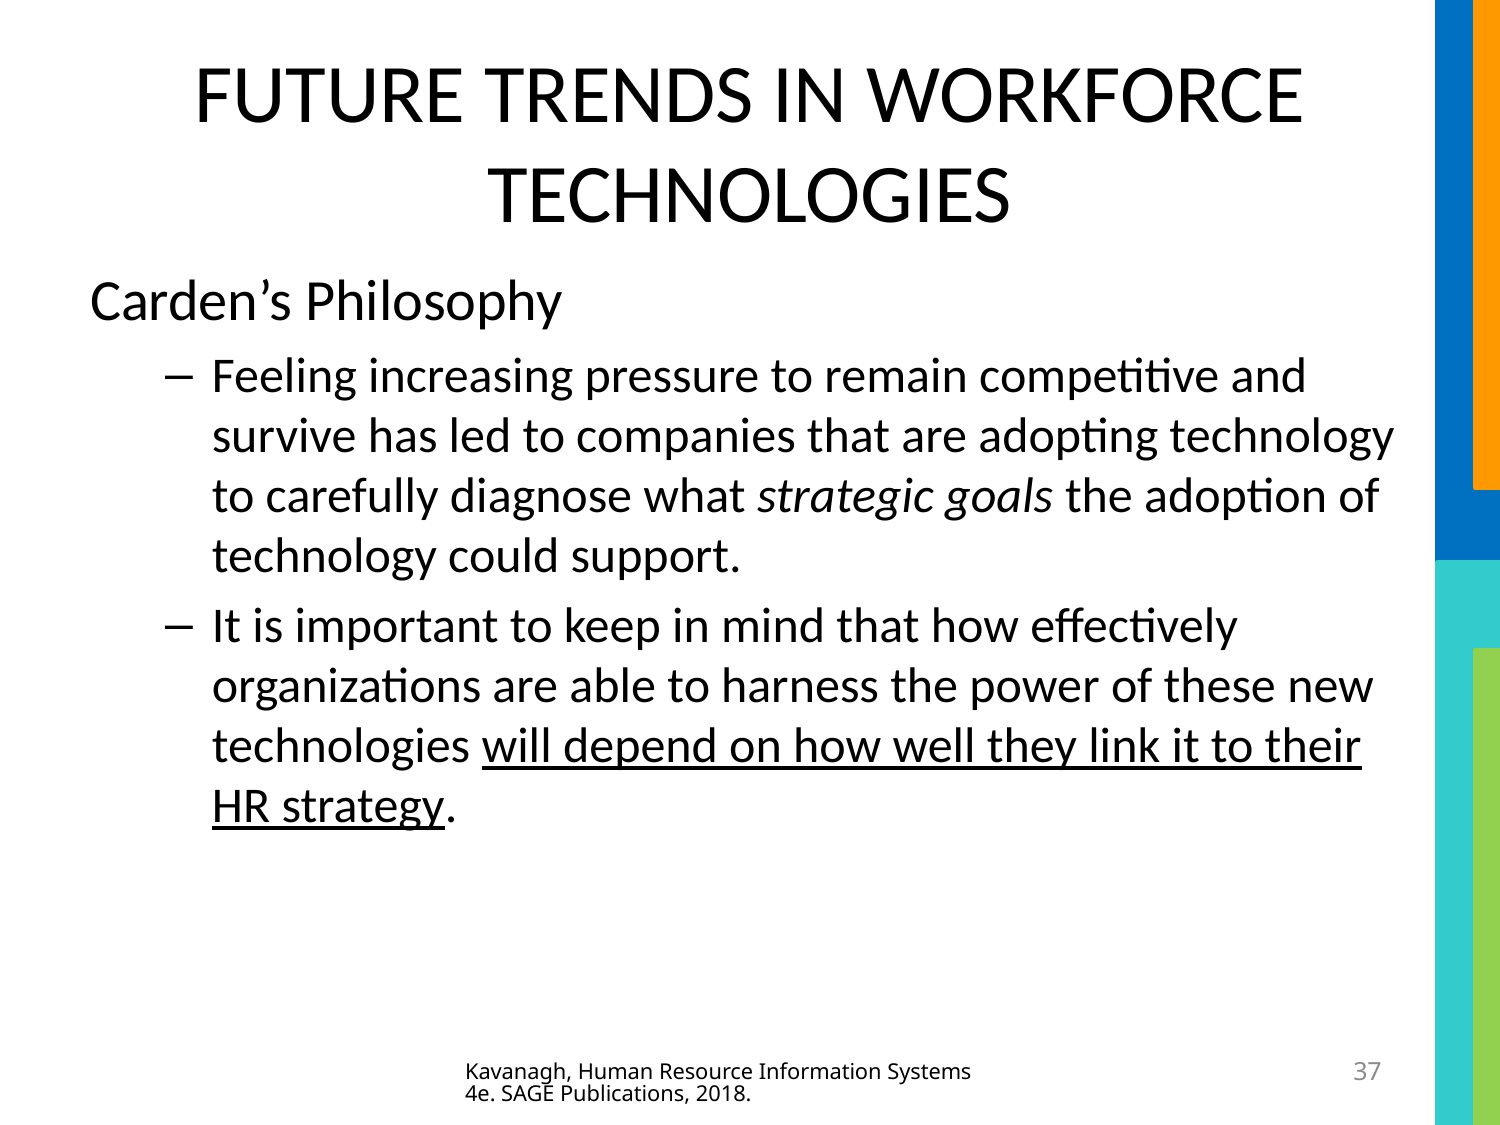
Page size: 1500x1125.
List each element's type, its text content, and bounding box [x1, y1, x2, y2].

slide_number 37 [1059, 1042, 1397, 1103]
footer Kavanagh, Human Resource Information Systems 4e. SAGE Publications, 2018. [450, 1042, 1004, 1103]
title FUTURE TRENDS IN WORKFORCE TECHNOLOGIES [75, 45, 1425, 233]
list Carden’s Philosophy Feeling increasing pressure to remain competitive and survive has led to companies that are adopting technology to carefully diagnose what strategic goals the adoption of technology could support. It is important to keep in mind that how effectively organizations are able to harness the power of these new technologies will depend on how well they link it to their HR strategy. [75, 262, 1425, 1005]
